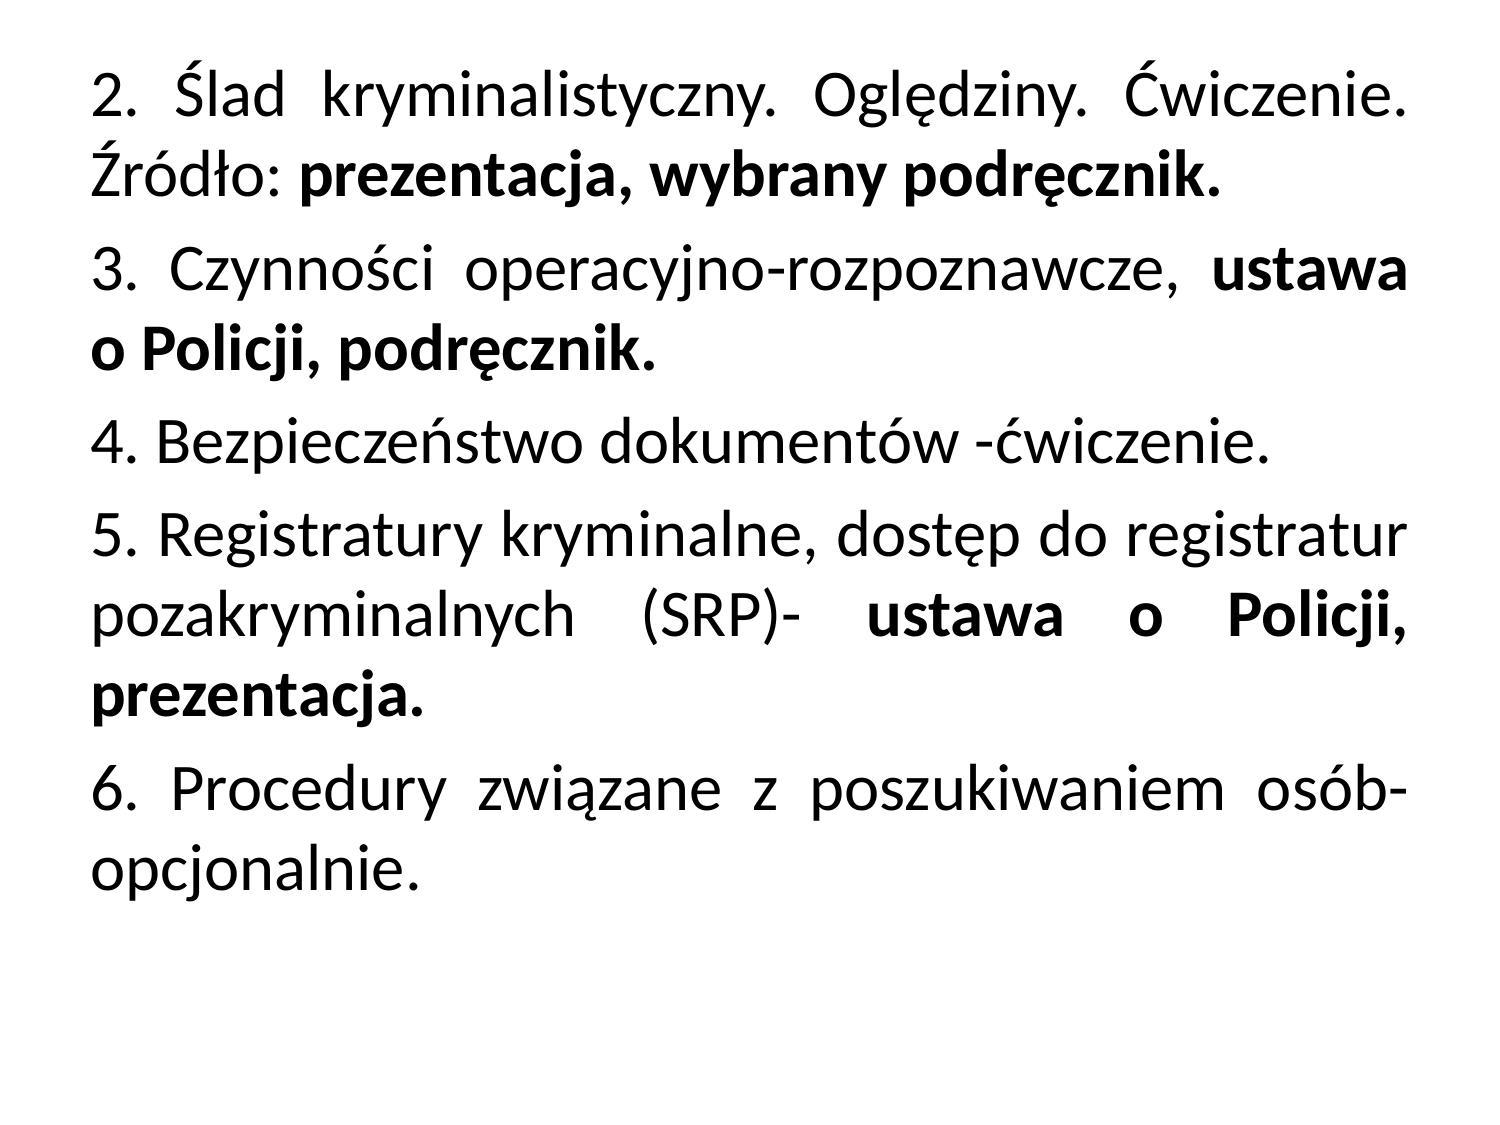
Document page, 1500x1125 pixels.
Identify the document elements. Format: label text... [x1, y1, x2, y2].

list 2. Ślad kryminalistyczny. Oględziny. Ćwiczenie. Źródło: prezentacja, wybrany podręcznik. 3. Czynności operacyjno-rozpoznawcze, ustawa o Policji, podręcznik. 4. Bezpieczeństwo dokumentów -ćwiczenie. 5. Registratury kryminalne, dostęp do registratur pozakryminalnych (SRP)- ustawa o Policji, prezentacja. 6. Procedury związane z poszukiwaniem osób- opcjonalnie. [75, 42, 1425, 1005]
